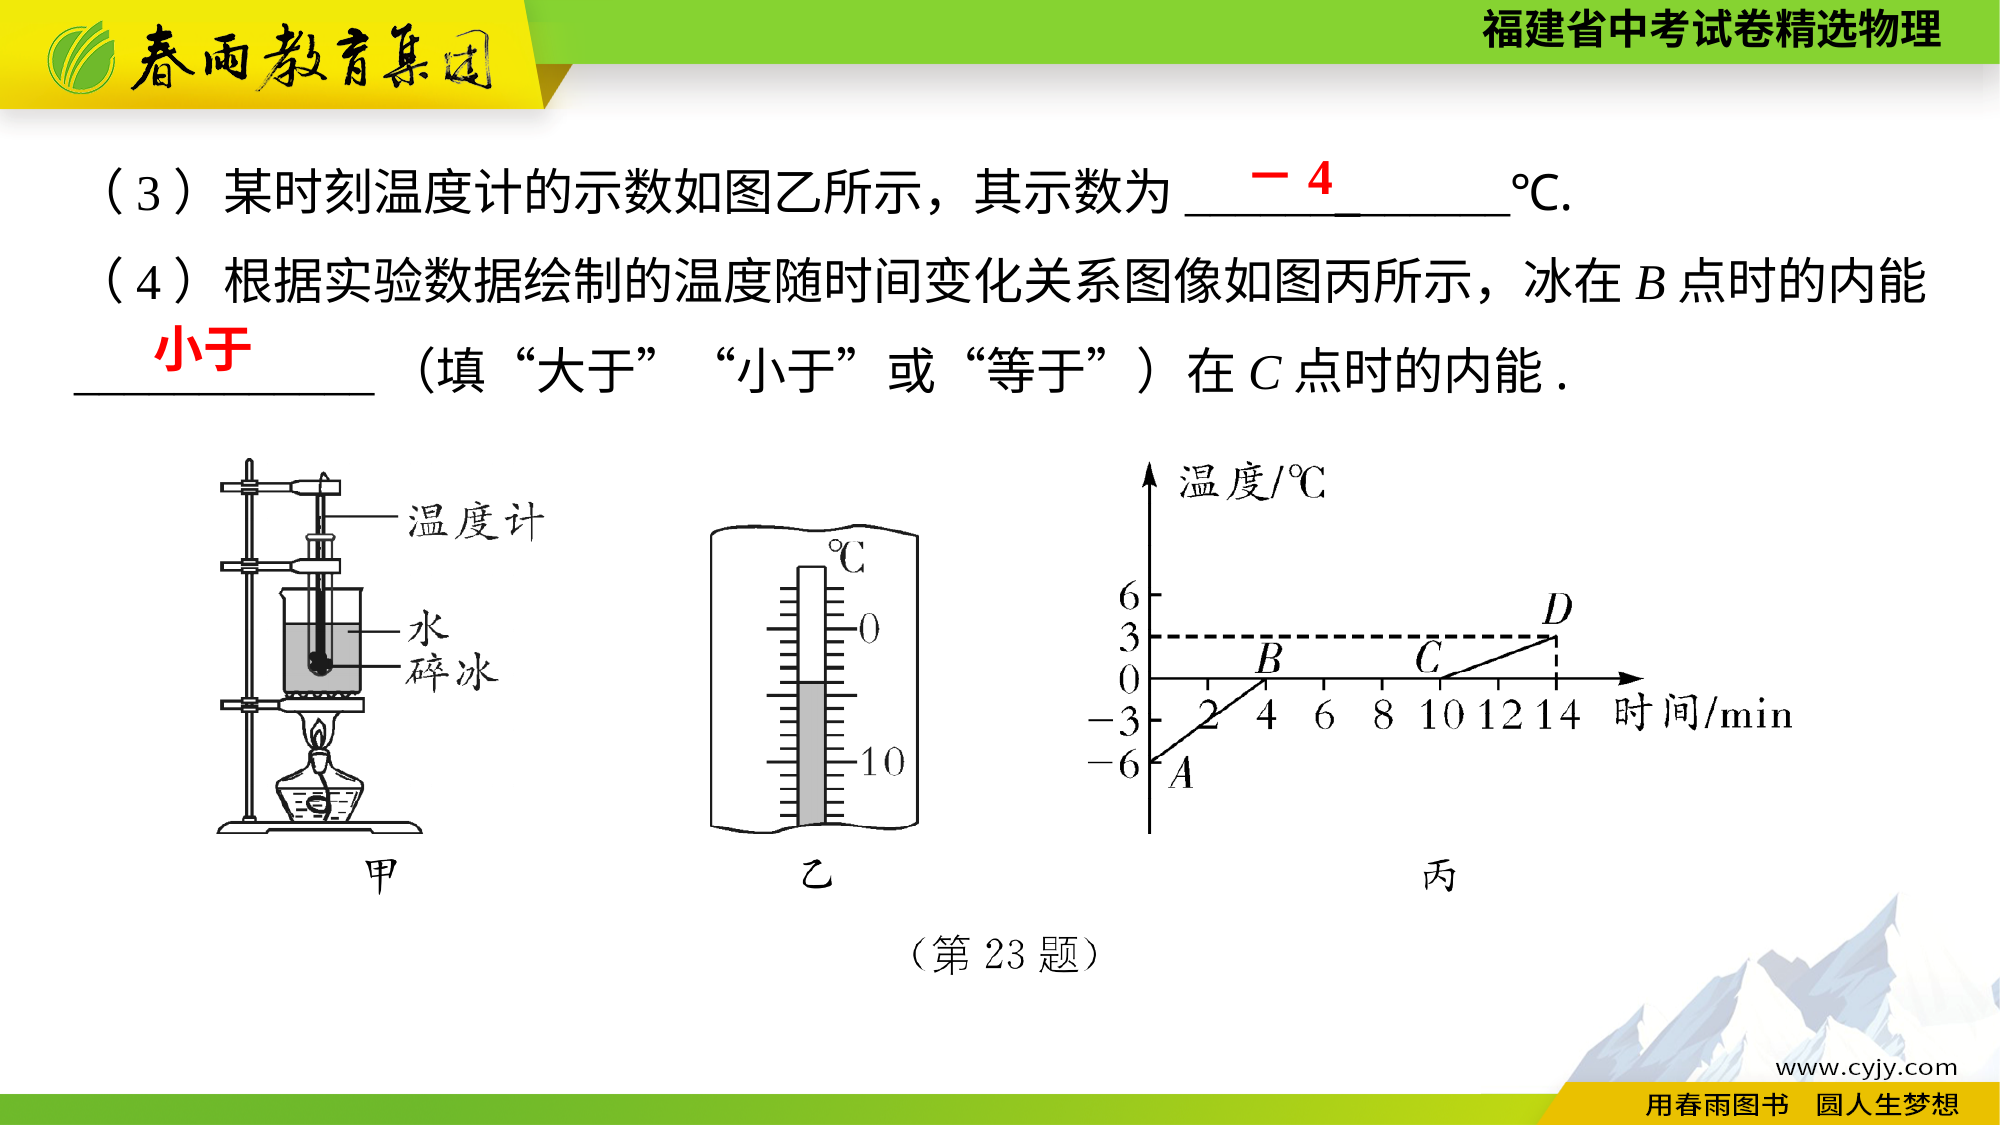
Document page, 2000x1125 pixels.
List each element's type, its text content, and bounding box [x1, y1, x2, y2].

list （3）某时刻温度计的示数如图乙所示，其示数为_____________℃. （4）根据实验数据绘制的温度随时间变化关系图像如图丙所示，冰在B点时的内能____________（填“大于”“小于”或“等于”）在C点时的内能. [59, 122, 1944, 399]
text_box 小于 [138, 309, 319, 385]
text_box －4 [1231, 137, 1348, 212]
picture [0, 0, 2000, 1125]
